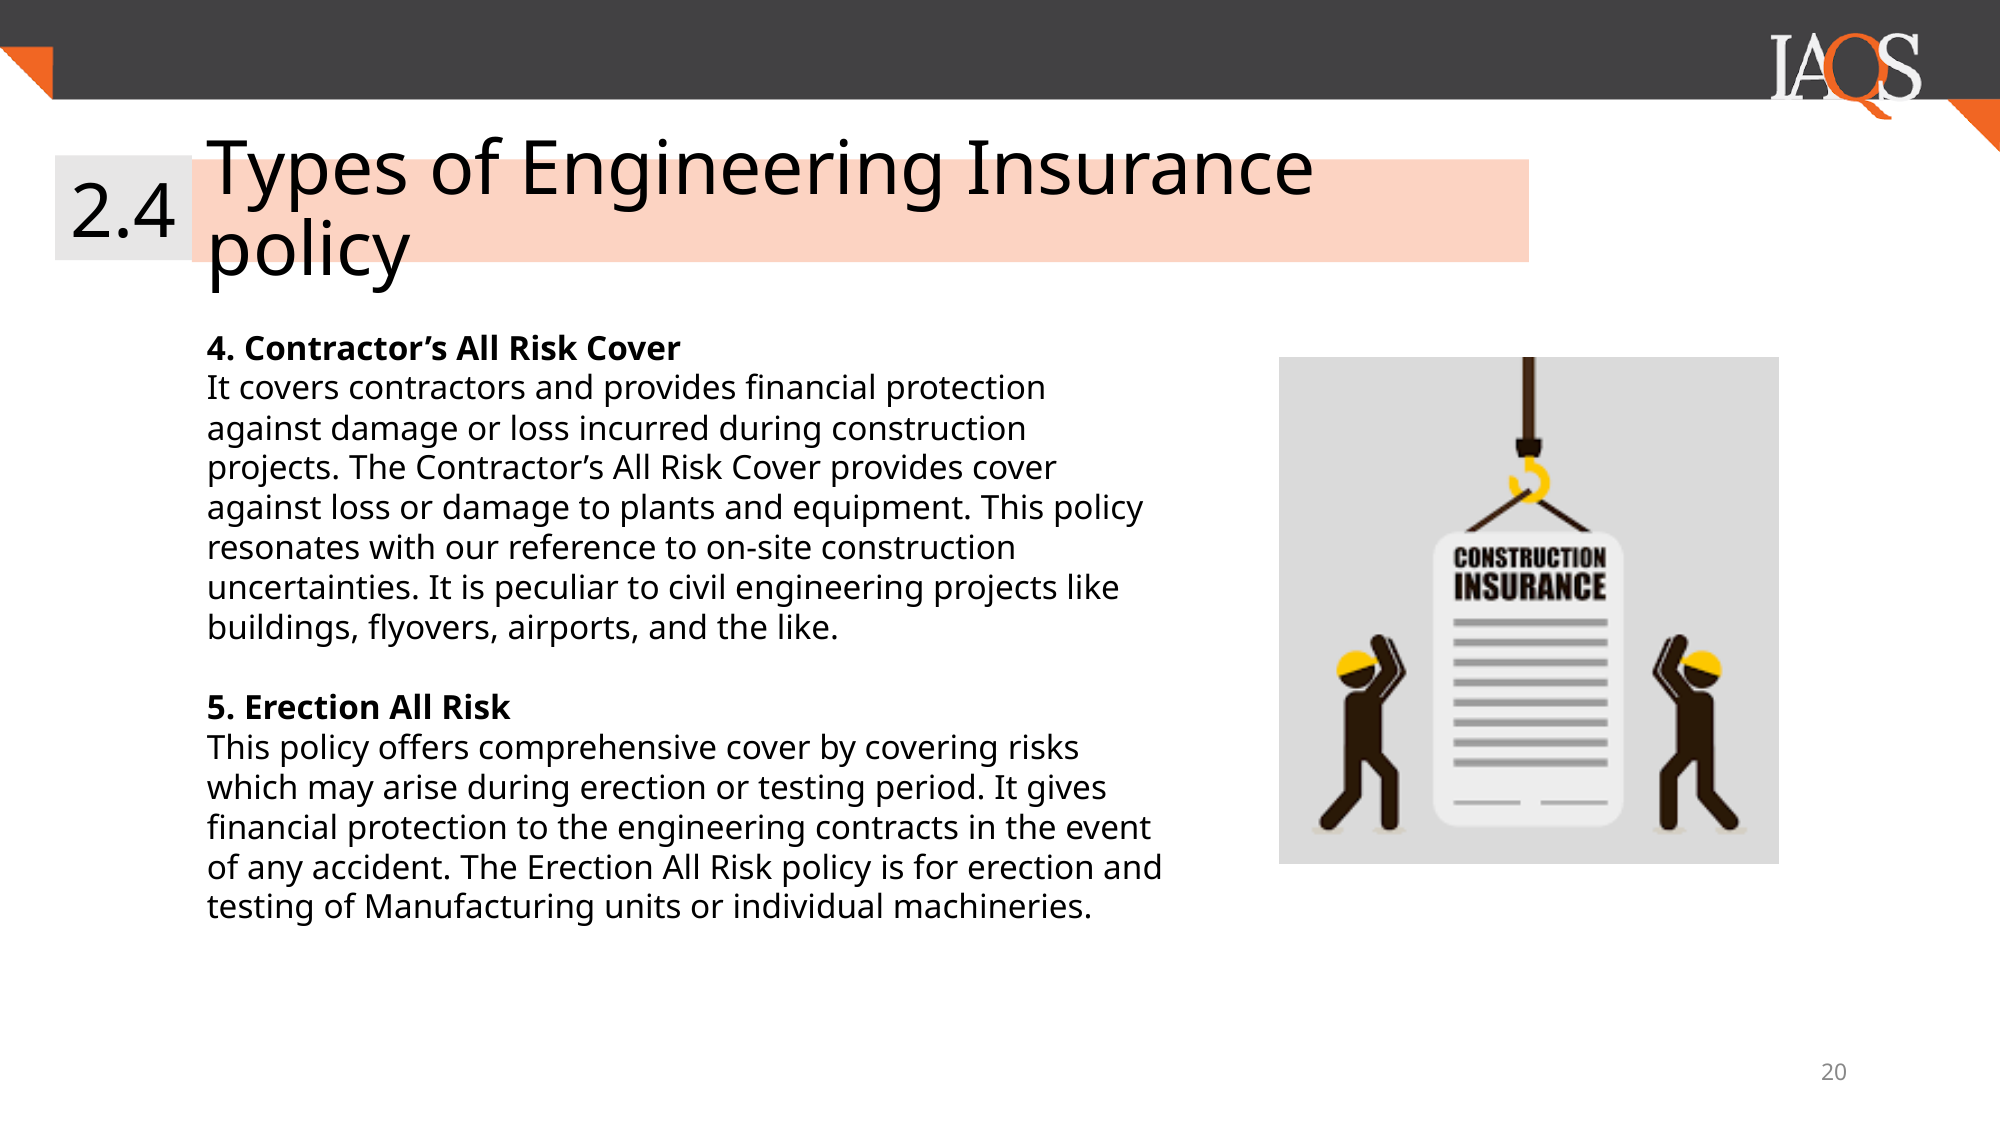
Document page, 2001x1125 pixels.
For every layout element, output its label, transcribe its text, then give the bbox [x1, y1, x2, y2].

text_box 4. Contractor’s All Risk Cover It covers contractors and provides financial protection against damage or loss incurred during construction projects. The Contractor’s All Risk Cover provides cover against loss or damage to plants and equipment. This policy resonates with our reference to on-site construction uncertainties. It is peculiar to civil engineering projects like buildings, flyovers, airports, and the like. 5. Erection All Risk This policy offers comprehensive cover by covering risks which may arise during erection or testing period. It gives financial protection to the engineering contracts in the event of any accident. The Erection All Risk policy is for erection and testing of Manufacturing units or individual machineries. [191, 319, 1183, 934]
picture [0, 0, 2000, 152]
title Types of Engineering Insurance policy [191, 159, 1529, 263]
text_box 2.4 [55, 155, 192, 261]
slide_number ‹#› [1412, 1042, 1863, 1103]
picture [1279, 357, 1779, 864]
